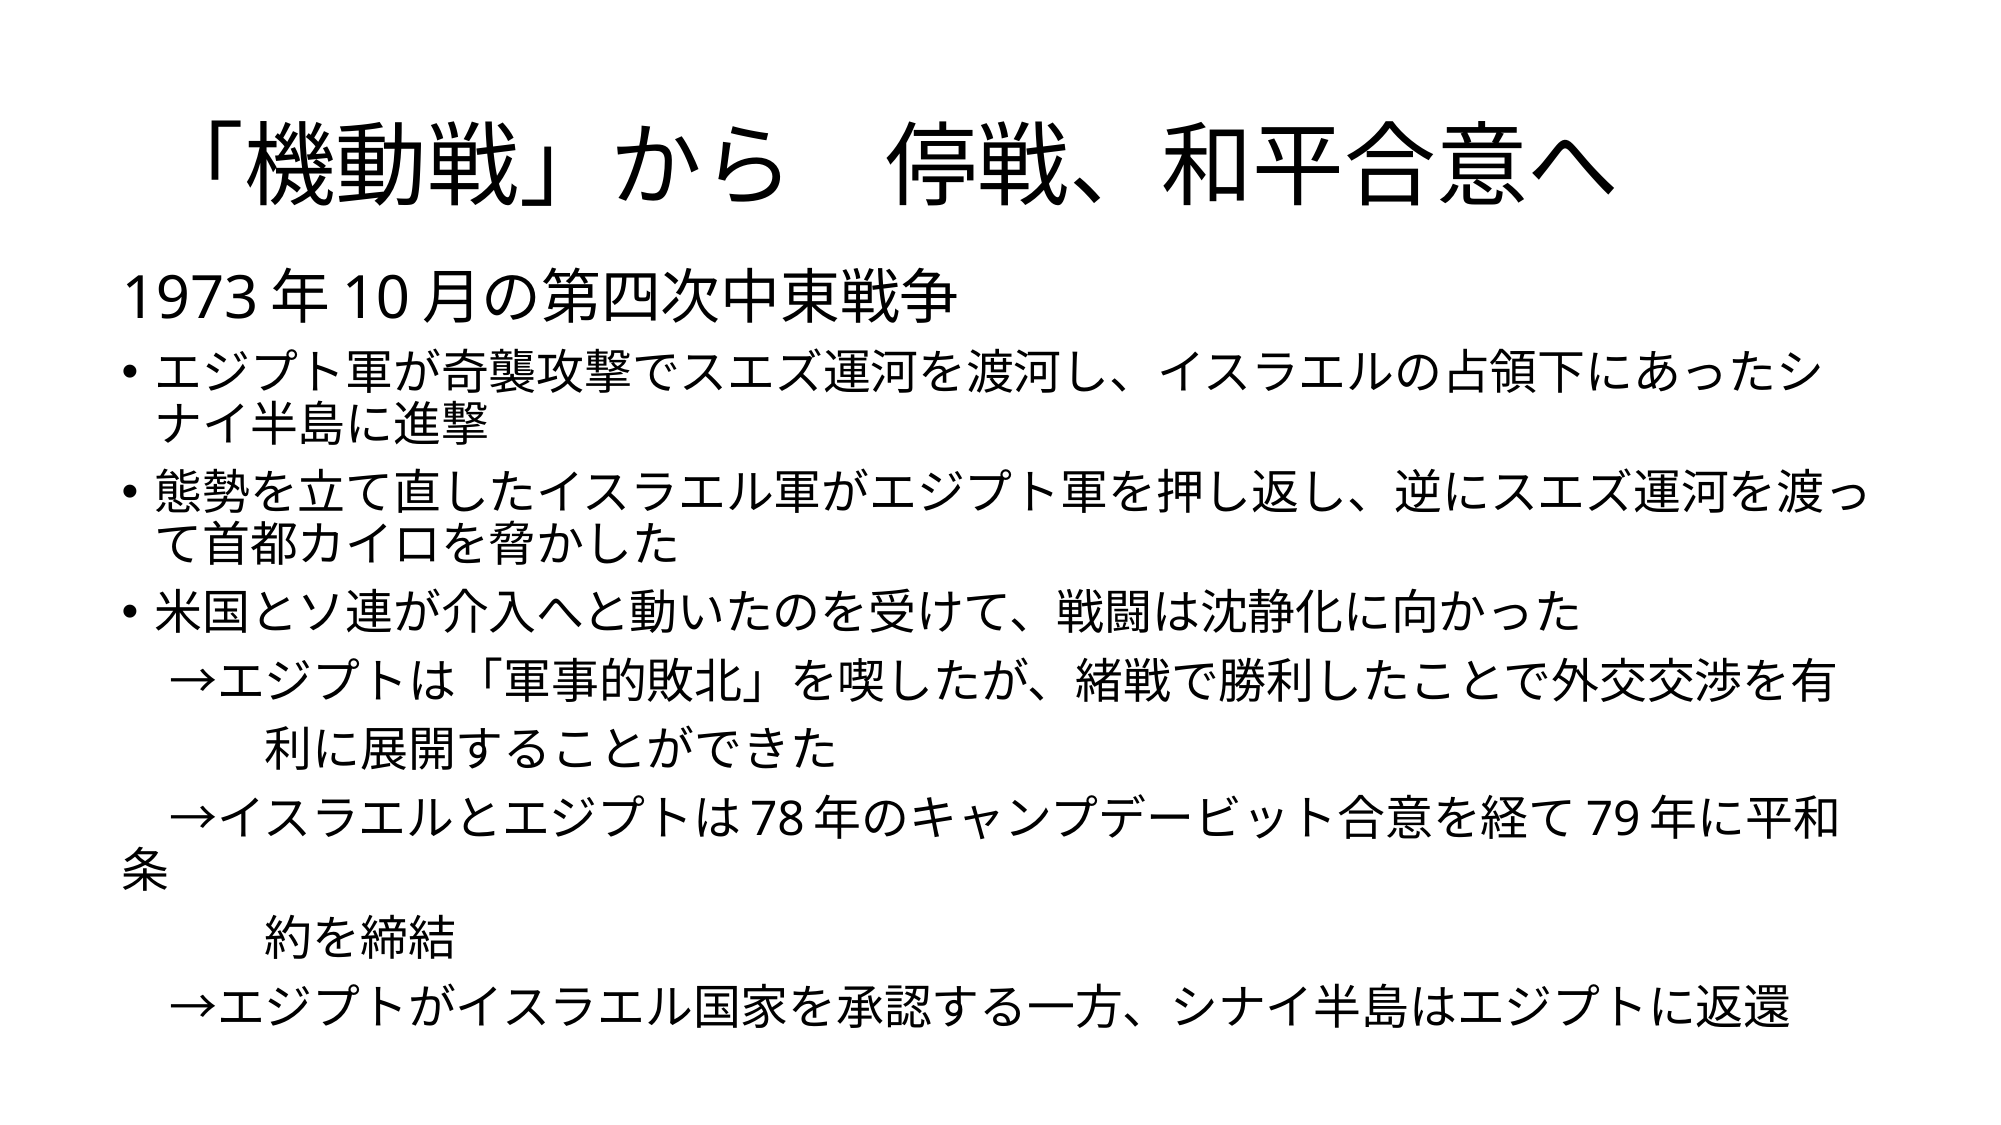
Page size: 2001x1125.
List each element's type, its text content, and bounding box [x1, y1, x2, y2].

title 「機動戦」から 停戦、和平合意へ [137, 59, 1863, 259]
list 1973年10月の第四次中東戦争 エジプト軍が奇襲攻撃でスエズ運河を渡河し、イスラエルの占領下にあったシナイ半島に進撃 態勢を立て直したイスラエル軍がエジプト軍を押し返し、逆にスエズ運河を渡って首都カイロを脅かした 米国とソ連が介入へと動いたのを受けて、戦闘は沈静化に向かった →エジプトは「軍事的敗北」を喫したが、緒戦で勝利したことで外交交渉を有 利に展開することができた →イスラエルとエジプトは78年のキャンプデービット合意を経て79年に平和条 約を締結 →エジプトがイスラエル国家を承認する一方、シナイ半島はエジプトに返還 [106, 259, 1886, 1083]
